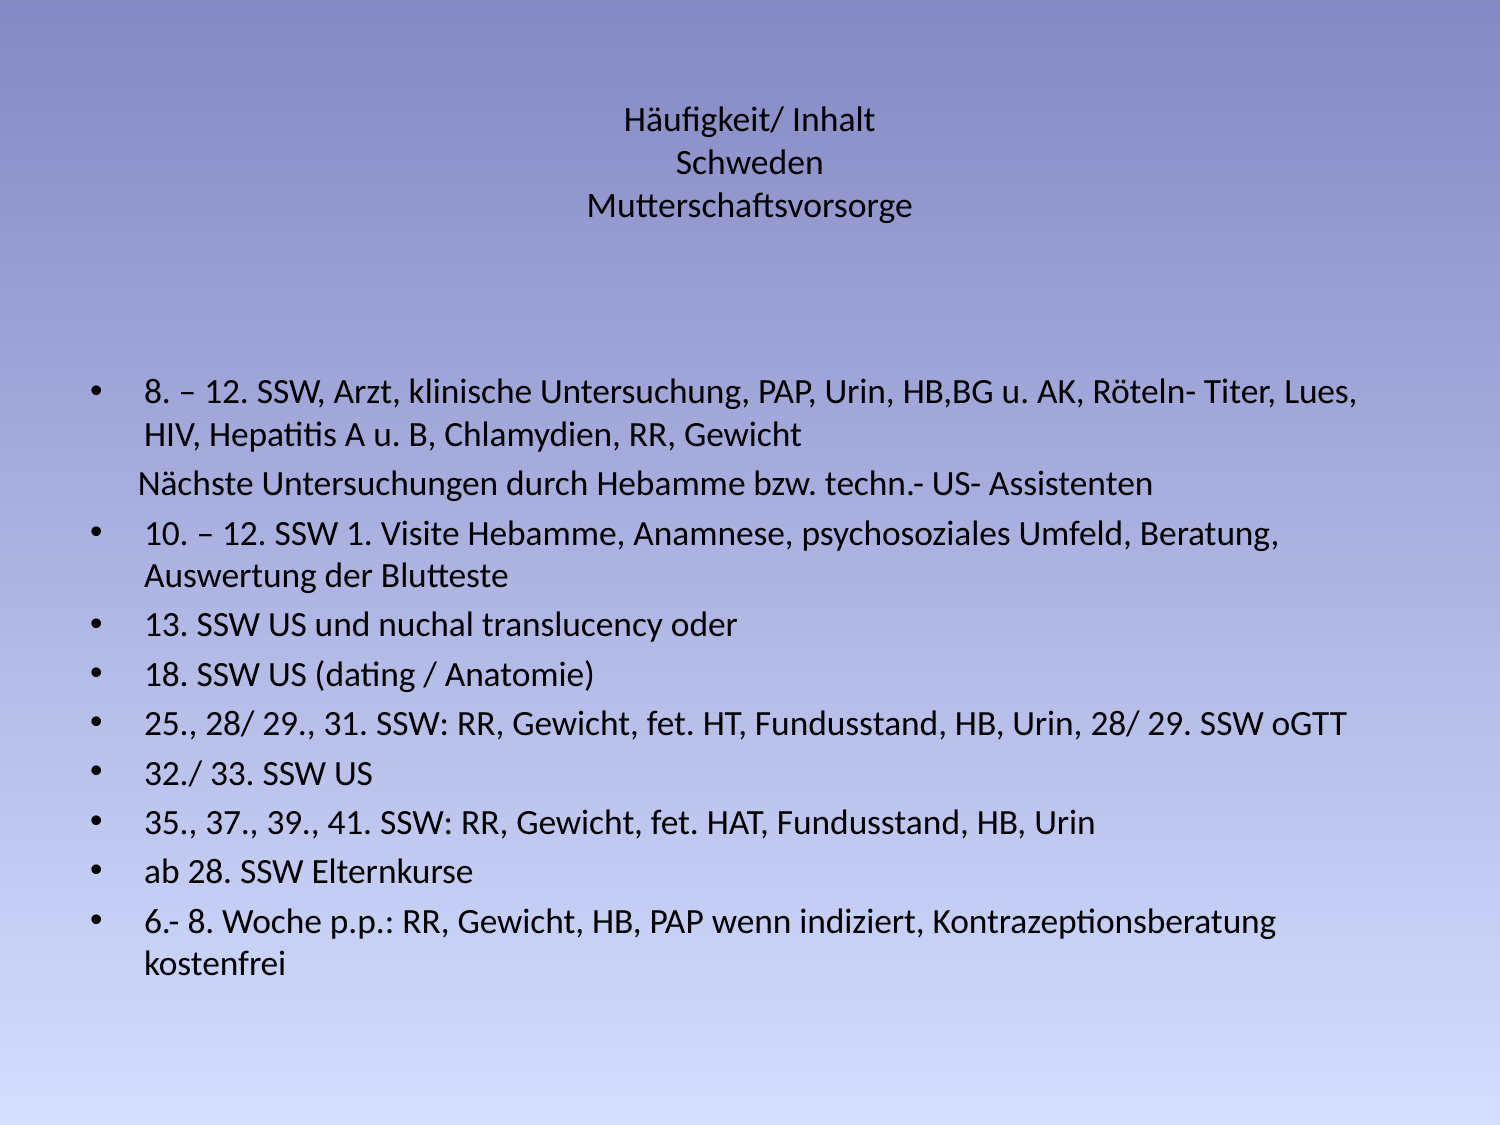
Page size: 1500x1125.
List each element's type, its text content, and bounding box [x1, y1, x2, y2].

list 8. – 12. SSW, Arzt, klinische Untersuchung, PAP, Urin, HB,BG u. AK, Röteln- Titer, Lues, HIV, Hepatitis A u. B, Chlamydien, RR, Gewicht Nächste Untersuchungen durch Hebamme bzw. techn.- US- Assistenten 10. – 12. SSW 1. Visite Hebamme, Anamnese, psychosoziales Umfeld, Beratung, Auswertung der Blutteste 13. SSW US und nuchal translucency oder 18. SSW US (dating / Anatomie) 25., 28/ 29., 31. SSW: RR, Gewicht, fet. HT, Fundusstand, HB, Urin, 28/ 29. SSW oGTT 32./ 33. SSW US 35., 37., 39., 41. SSW: RR, Gewicht, fet. HAT, Fundusstand, HB, Urin ab 28. SSW Elternkurse 6.- 8. Woche p.p.: RR, Gewicht, HB, PAP wenn indiziert, Kontrazeptionsberatung kostenfrei [75, 262, 1425, 1005]
title Häufigkeit/ Inhalt Schweden Mutterschaftsvorsorge [75, 45, 1425, 233]
